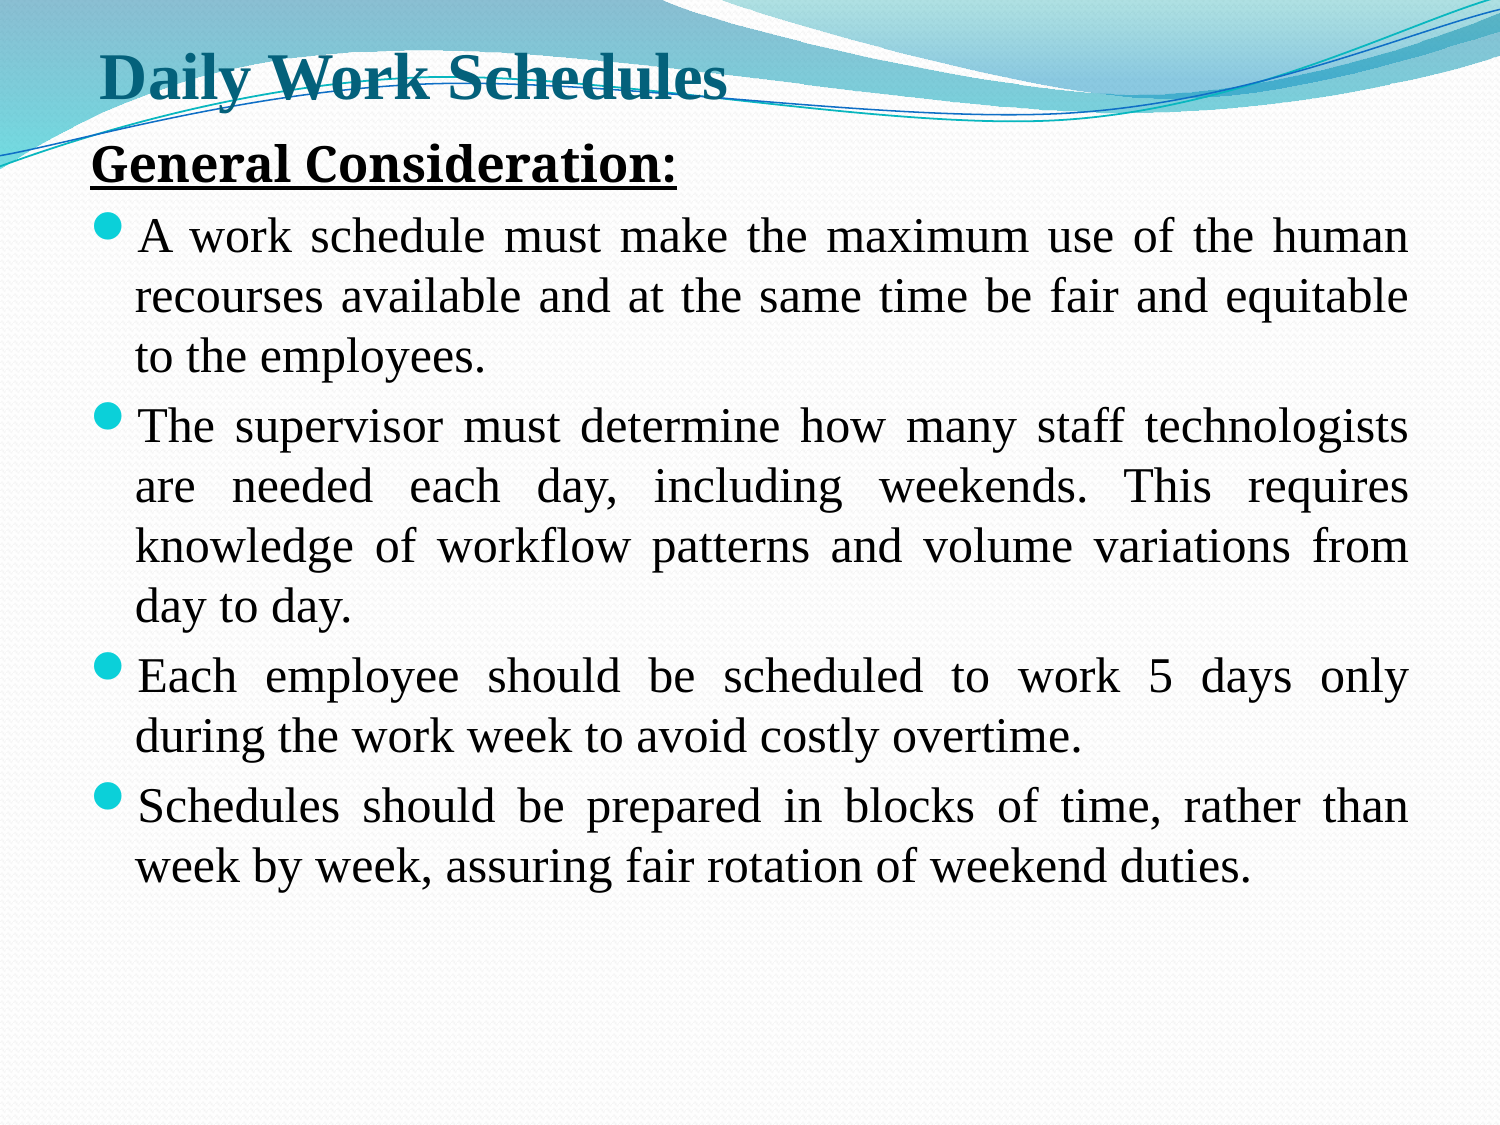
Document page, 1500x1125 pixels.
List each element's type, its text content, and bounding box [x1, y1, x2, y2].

list General Consideration: A work schedule must make the maximum use of the human recourses available and at the same time be fair and equitable to the employees. The supervisor must determine how many staff technologists are needed each day, including weekends. This requires knowledge of workflow patterns and volume variations from day to day. Each employee should be scheduled to work 5 days only during the work week to avoid costly overtime. Schedules should be prepared in blocks of time, rather than week by week, assuring fair rotation of weekend duties. [74, 124, 1426, 1038]
title Daily Work Schedules [99, 0, 963, 113]
